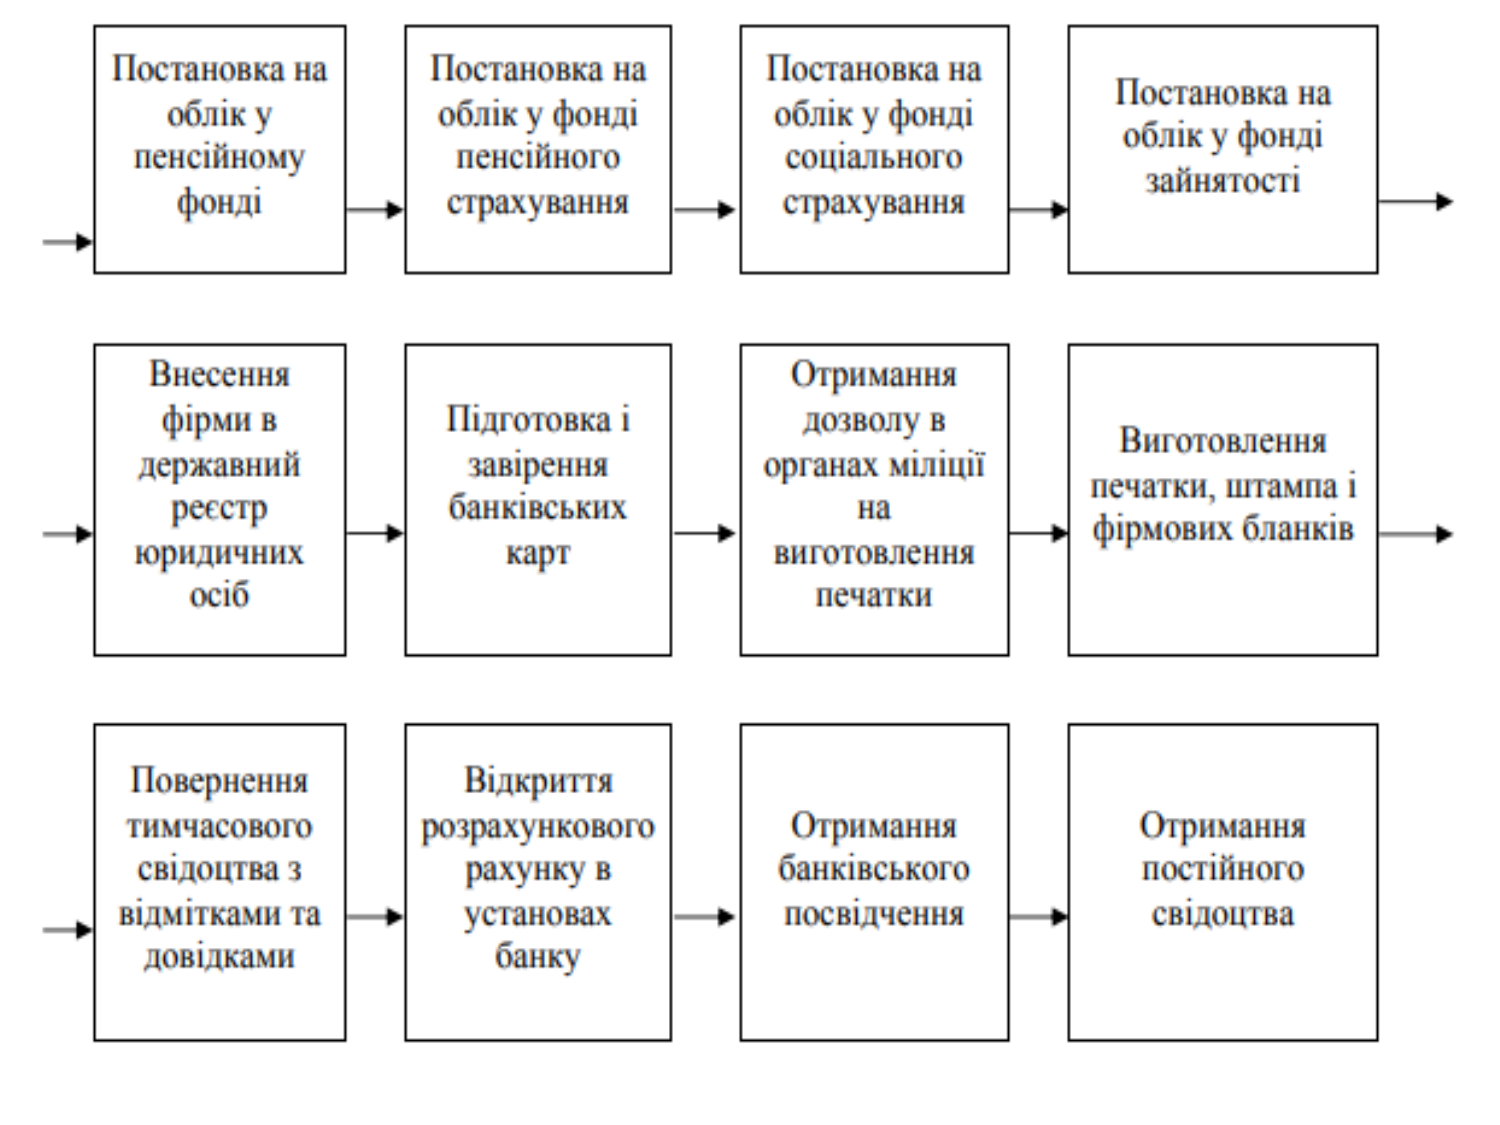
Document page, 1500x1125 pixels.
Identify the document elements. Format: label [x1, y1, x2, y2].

list [0, 0, 1500, 1125]
